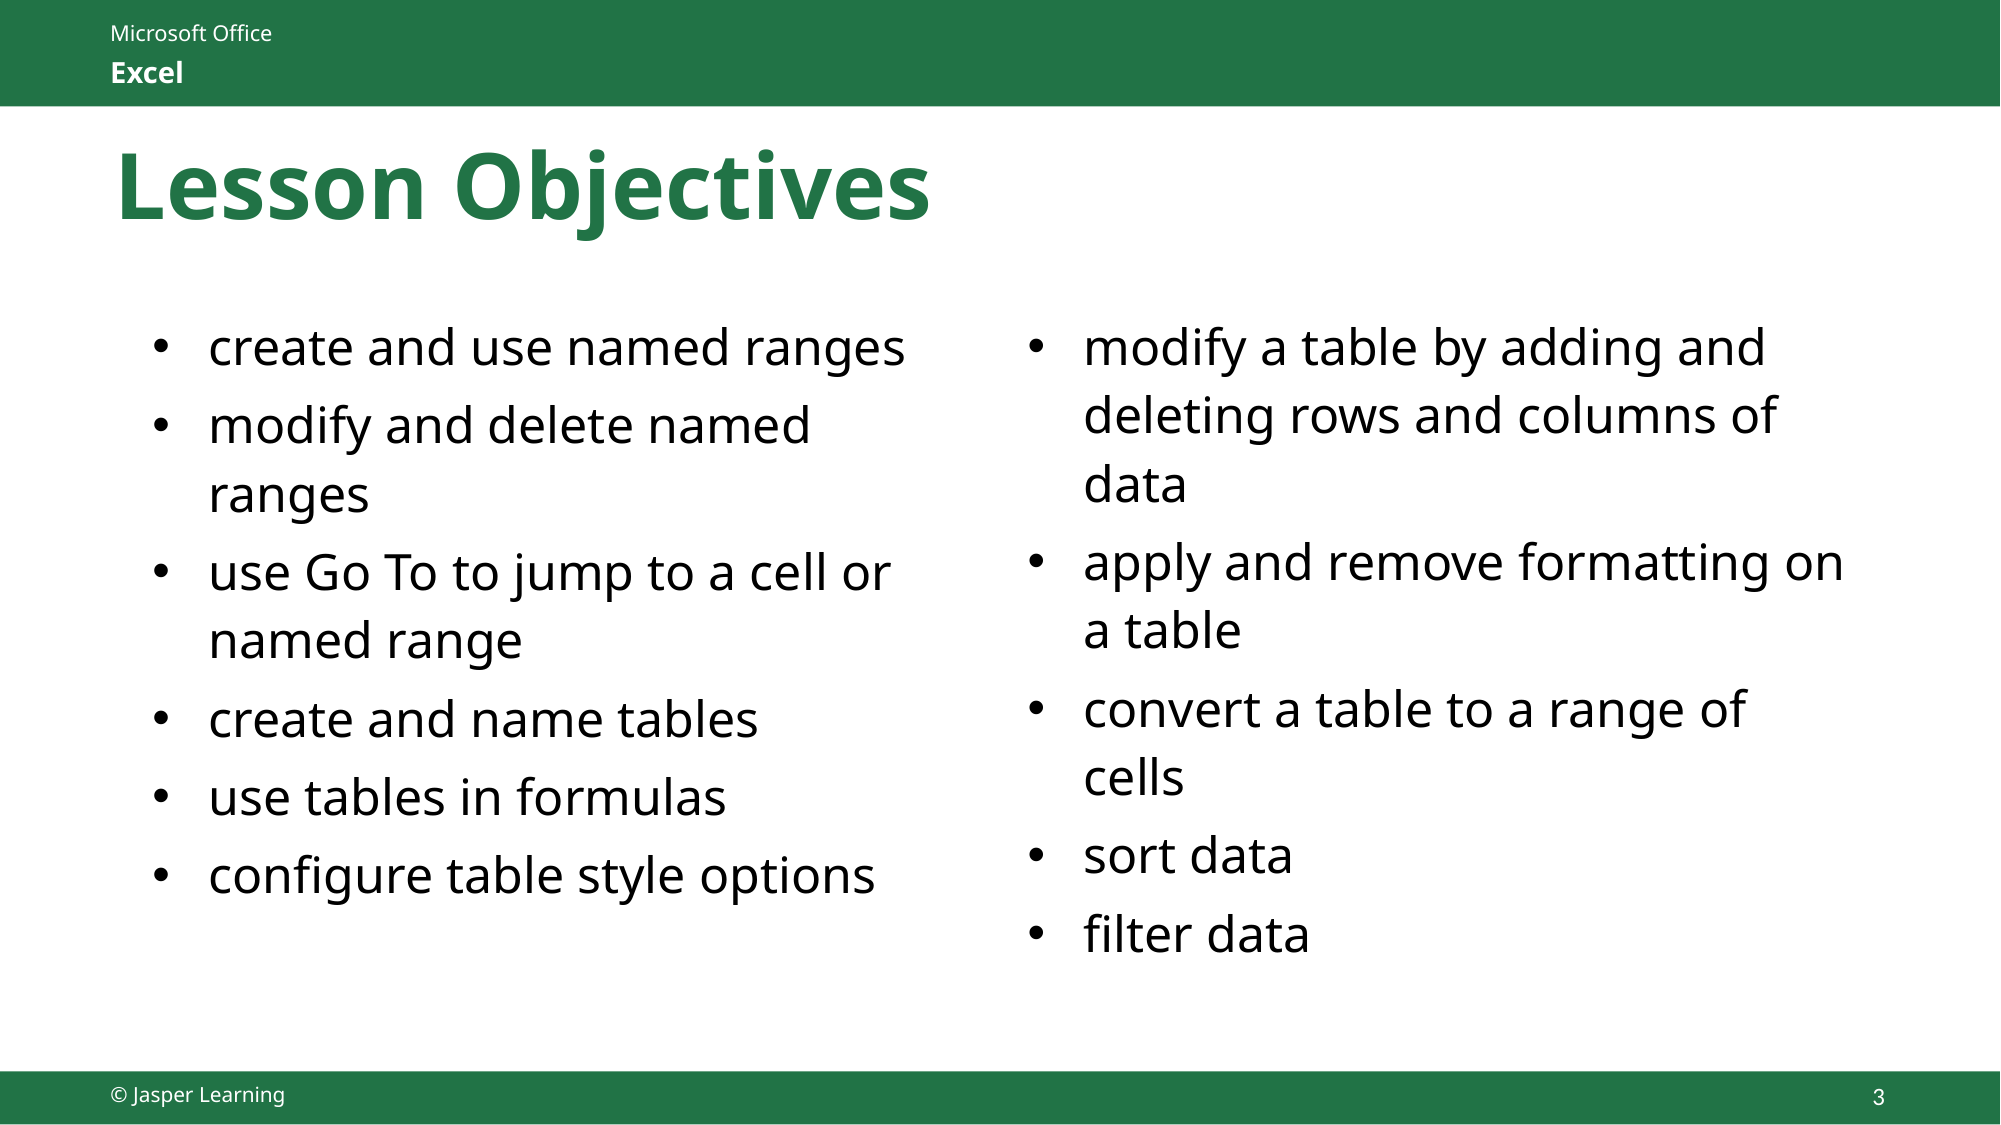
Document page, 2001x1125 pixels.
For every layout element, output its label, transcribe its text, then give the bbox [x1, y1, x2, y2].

list modify a table by adding and deleting rows and columns of data​ apply and remove formatting on a table convert a table to a range of cells​ sort data​ filter data ​ [1012, 299, 1866, 1014]
slide_number 3 [1433, 1065, 1900, 1125]
list create and use named ranges modify and delete named ranges use Go To to jump to a cell or named range​ create and name tables use tables in formulas configure table style options [137, 299, 988, 1014]
title Lesson Objectives [99, 118, 1866, 248]
footer © Jasper Learning [95, 1065, 729, 1125]
